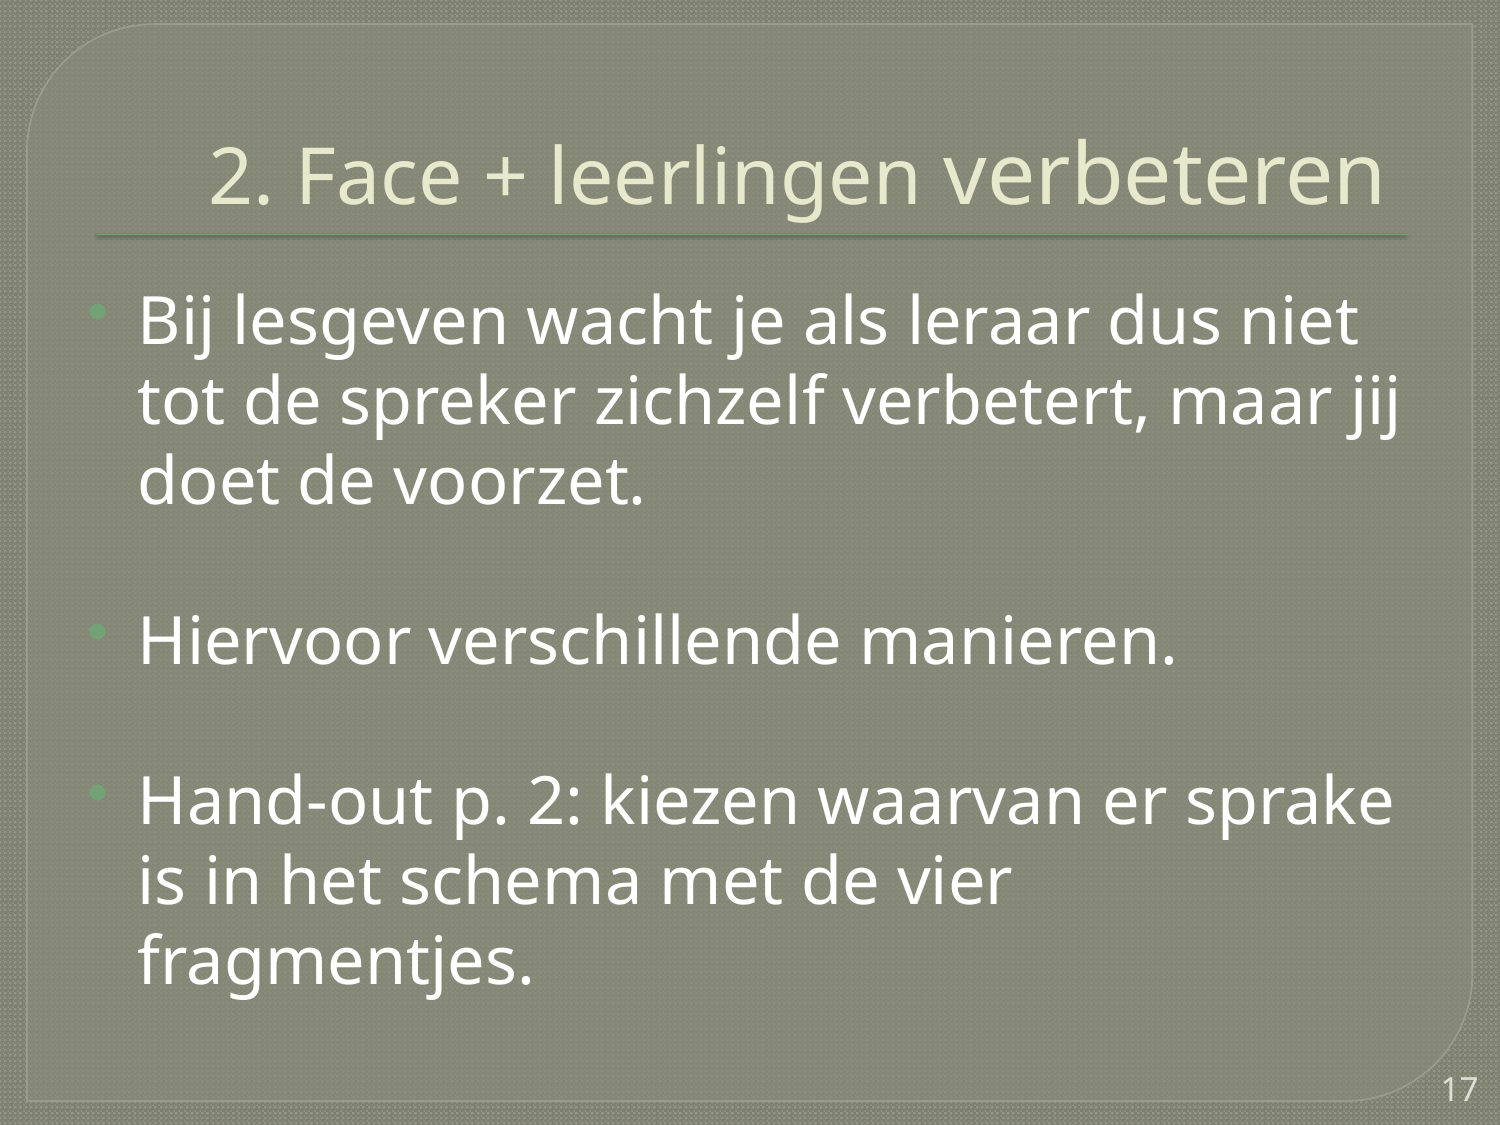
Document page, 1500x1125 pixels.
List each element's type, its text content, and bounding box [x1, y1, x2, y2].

slide_number 17 [1417, 1068, 1494, 1114]
title 2. Face + leerlingen verbeteren [75, 41, 1425, 230]
list Bij lesgeven wacht je als leraar dus niet tot de spreker zichzelf verbetert, maar jij doet de voorzet. Hiervoor verschillende manieren. Hand-out p. 2: kiezen waarvan er sprake is in het schema met de vier fragmentjes. [75, 270, 1425, 1013]
